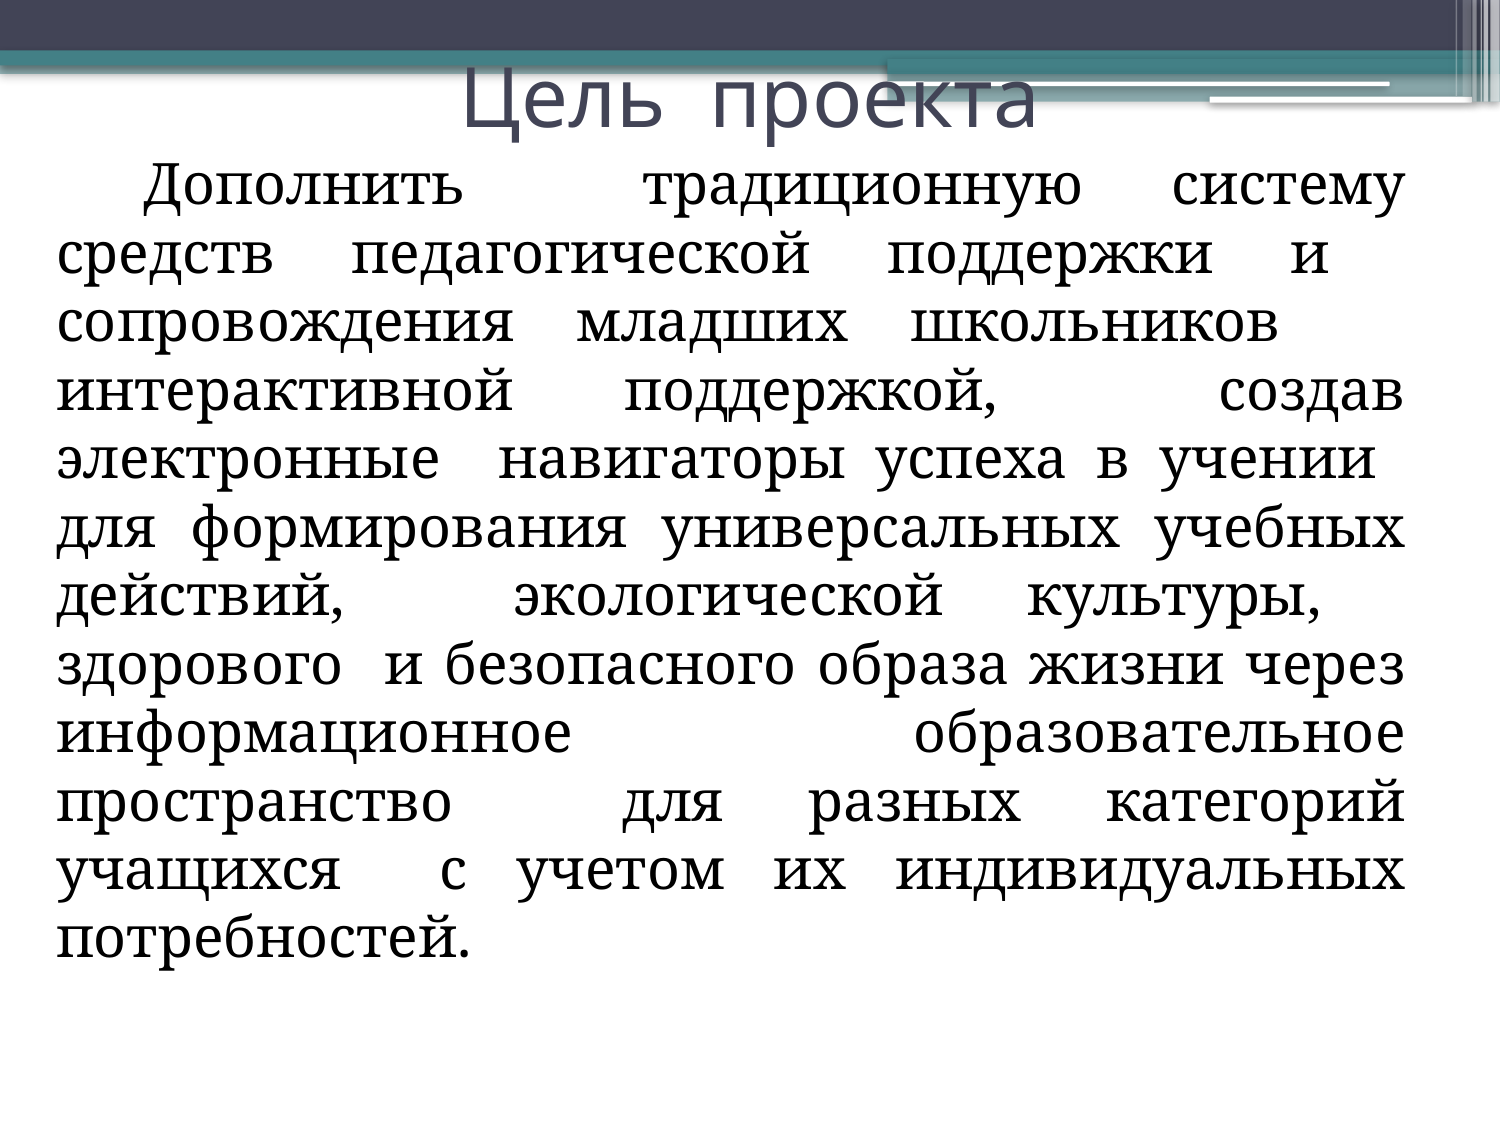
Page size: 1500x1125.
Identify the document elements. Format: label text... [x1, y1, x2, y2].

title Цель проекта [70, 35, 1430, 153]
list Дополнить традиционную систему средств педагогической поддержки и сопровождения младших школьников интерактивной поддержкой, создав электронные навигаторы успеха в учении для формирования универсальных учебных действий, экологической культуры, здорового и безопасного образа жизни через информационное образовательное пространство для разных категорий учащихся с учетом их индивидуальных потребностей. [41, 140, 1421, 1055]
